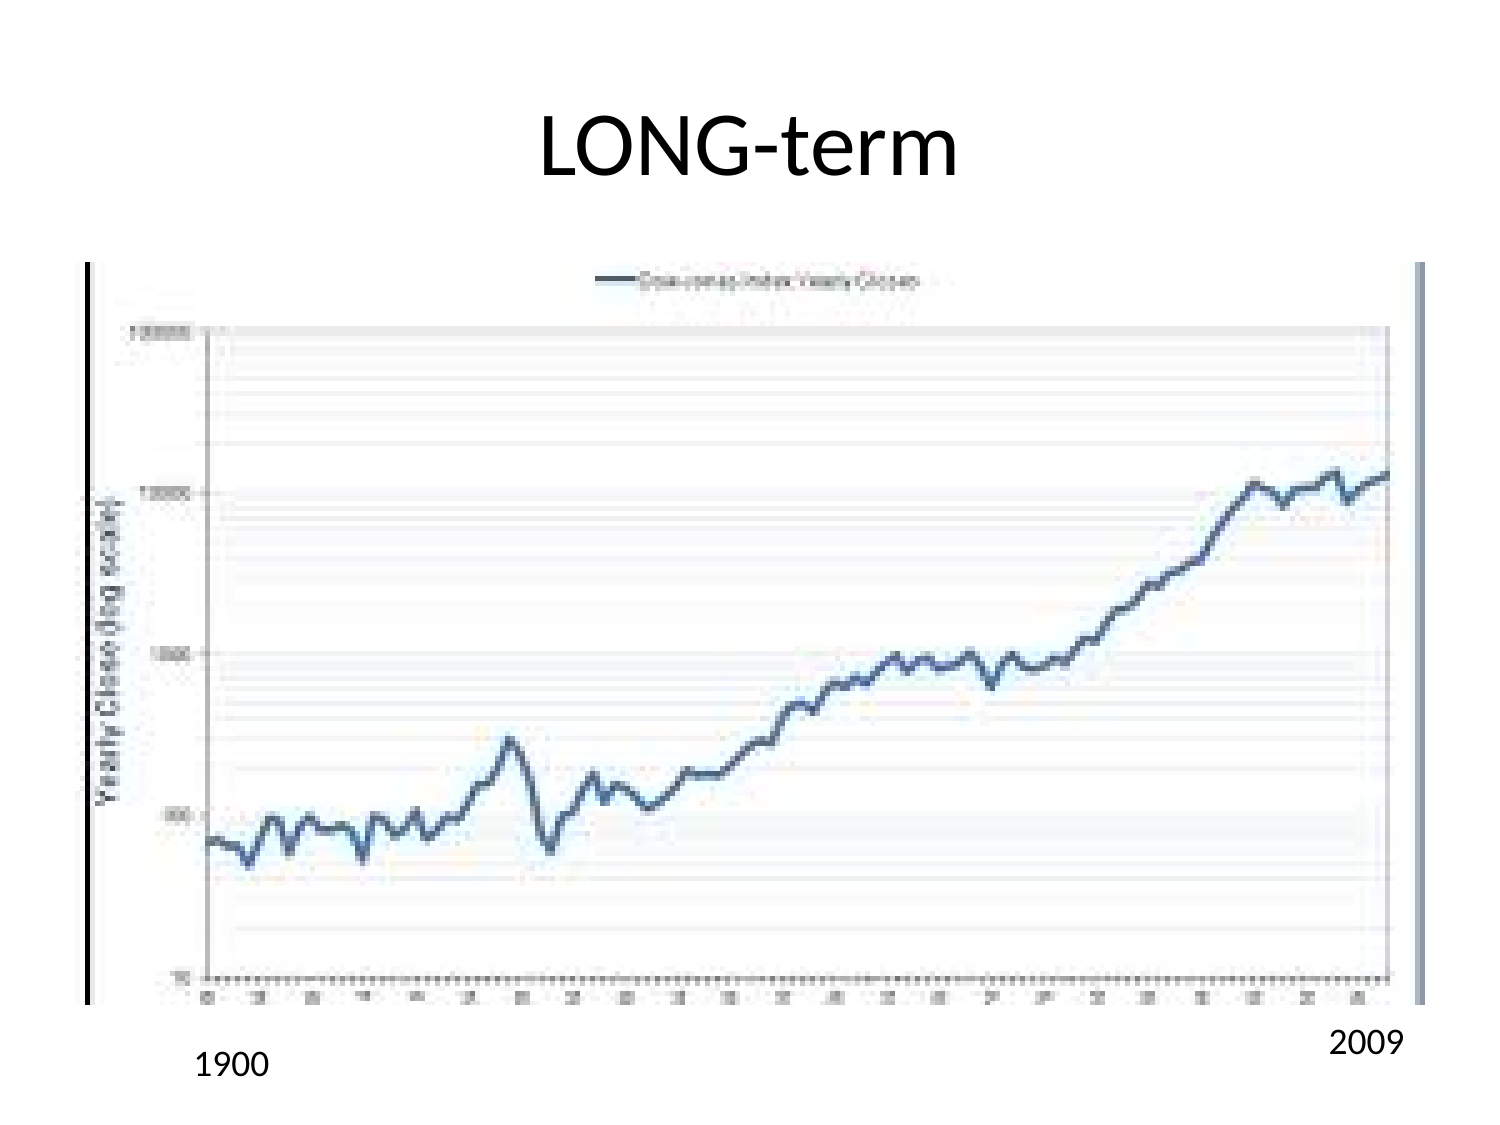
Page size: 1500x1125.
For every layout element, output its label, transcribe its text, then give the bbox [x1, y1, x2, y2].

text_box 2009 [1313, 1014, 1420, 1070]
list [74, 262, 1426, 1006]
text_box 1900 [178, 1031, 285, 1092]
title LONG-term [75, 45, 1425, 233]
